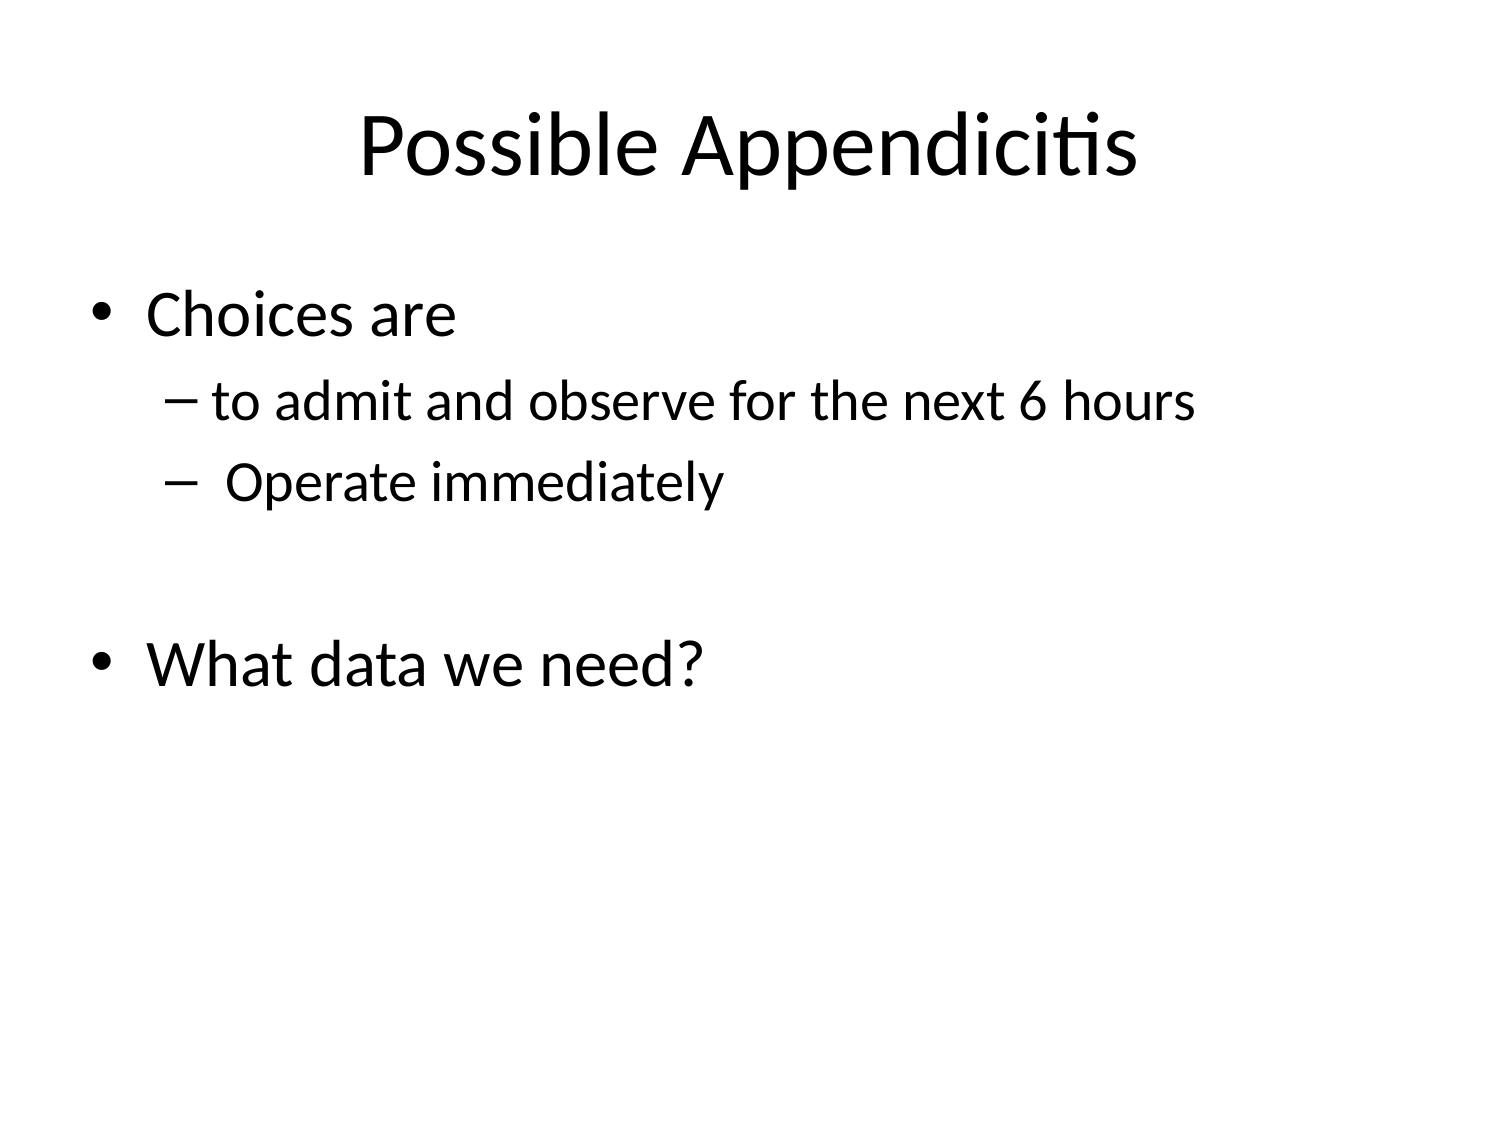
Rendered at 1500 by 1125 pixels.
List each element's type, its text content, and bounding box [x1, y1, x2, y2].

list Choices are to admit and observe for the next 6 hours Operate immediately What data we need? [75, 262, 1425, 1005]
title Possible Appendicitis [75, 45, 1425, 233]
